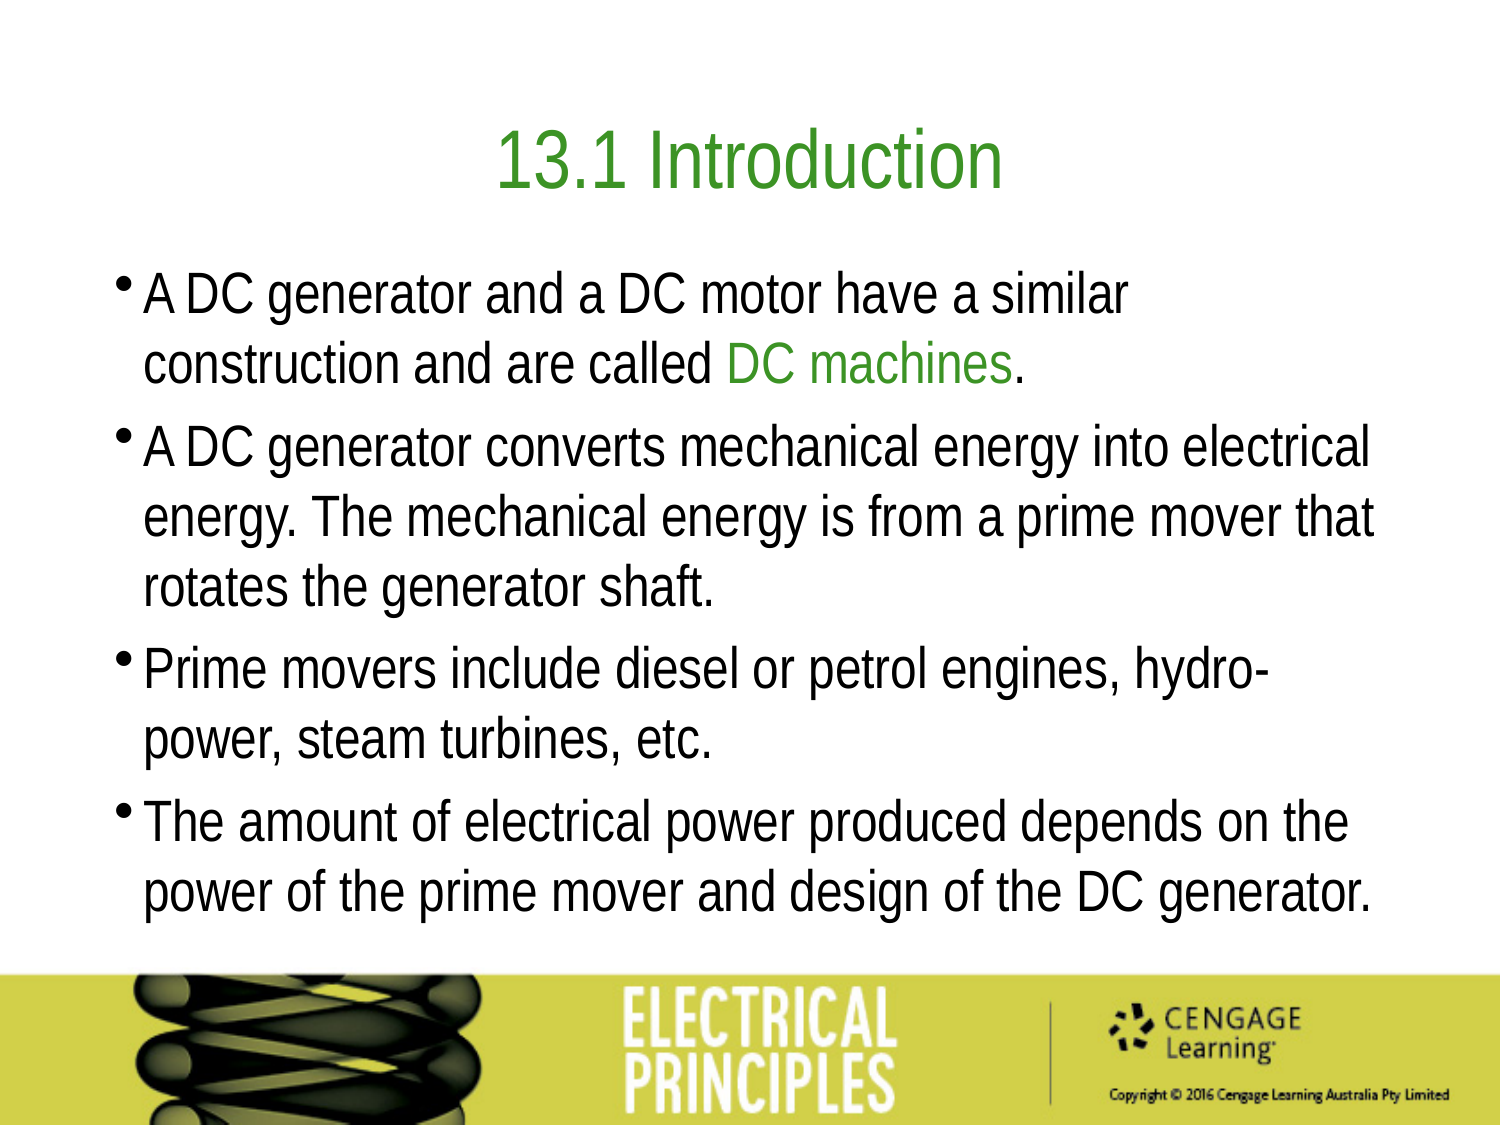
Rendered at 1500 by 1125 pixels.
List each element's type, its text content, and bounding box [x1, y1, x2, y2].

title 13.1 Introduction [0, 0, 1500, 207]
text_box A DC generator and a DC motor have a similar construction and are called DC machines. A DC generator converts mechanical energy into electrical energy. The mechanical energy is from a prime mover that rotates the generator shaft. Prime movers include diesel or petrol engines, hydro-power, steam turbines, etc. The amount of electrical power produced depends on the power of the prime mover and design of the DC generator. [100, 247, 1400, 931]
picture [0, 207, 1500, 1125]
